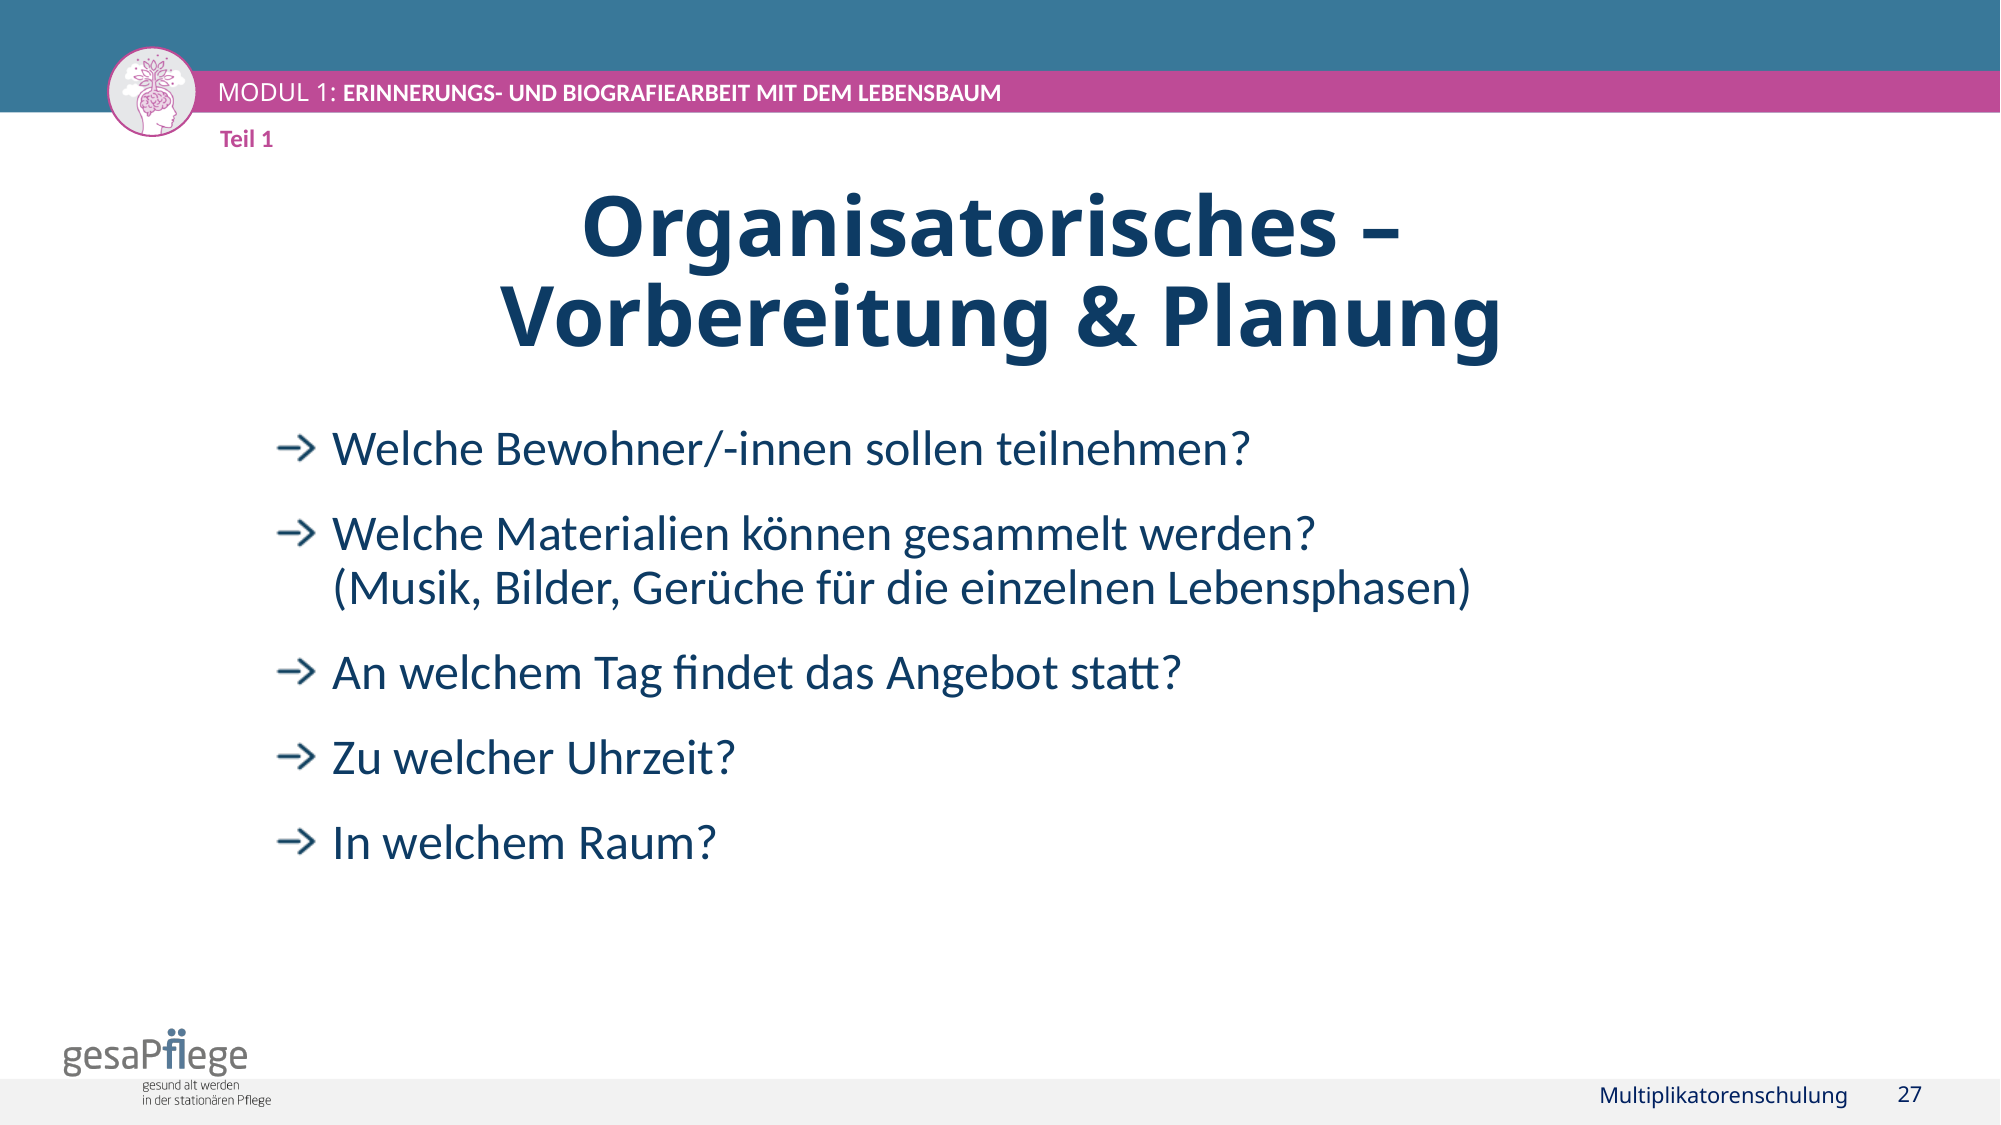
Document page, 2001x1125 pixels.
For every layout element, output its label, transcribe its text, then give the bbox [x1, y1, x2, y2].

footer Multiplikatorenschulung [1111, 1076, 1863, 1114]
slide_number 27 [1863, 1076, 1938, 1114]
list Welche Bewohner/-innen sollen teilnehmen? Welche Materialien können gesammelt werden? (Musik, Bilder, Gerüche für die einzelnen Lebensphasen) An welchem Tag findet das Angebot statt? Zu welcher Uhrzeit? In welchem Raum? [214, 422, 1792, 1001]
list Teil 1 [208, 120, 428, 153]
title Organisatorisches – Vorbereitung & Planung [214, 184, 1792, 372]
picture [62, 1027, 272, 1108]
